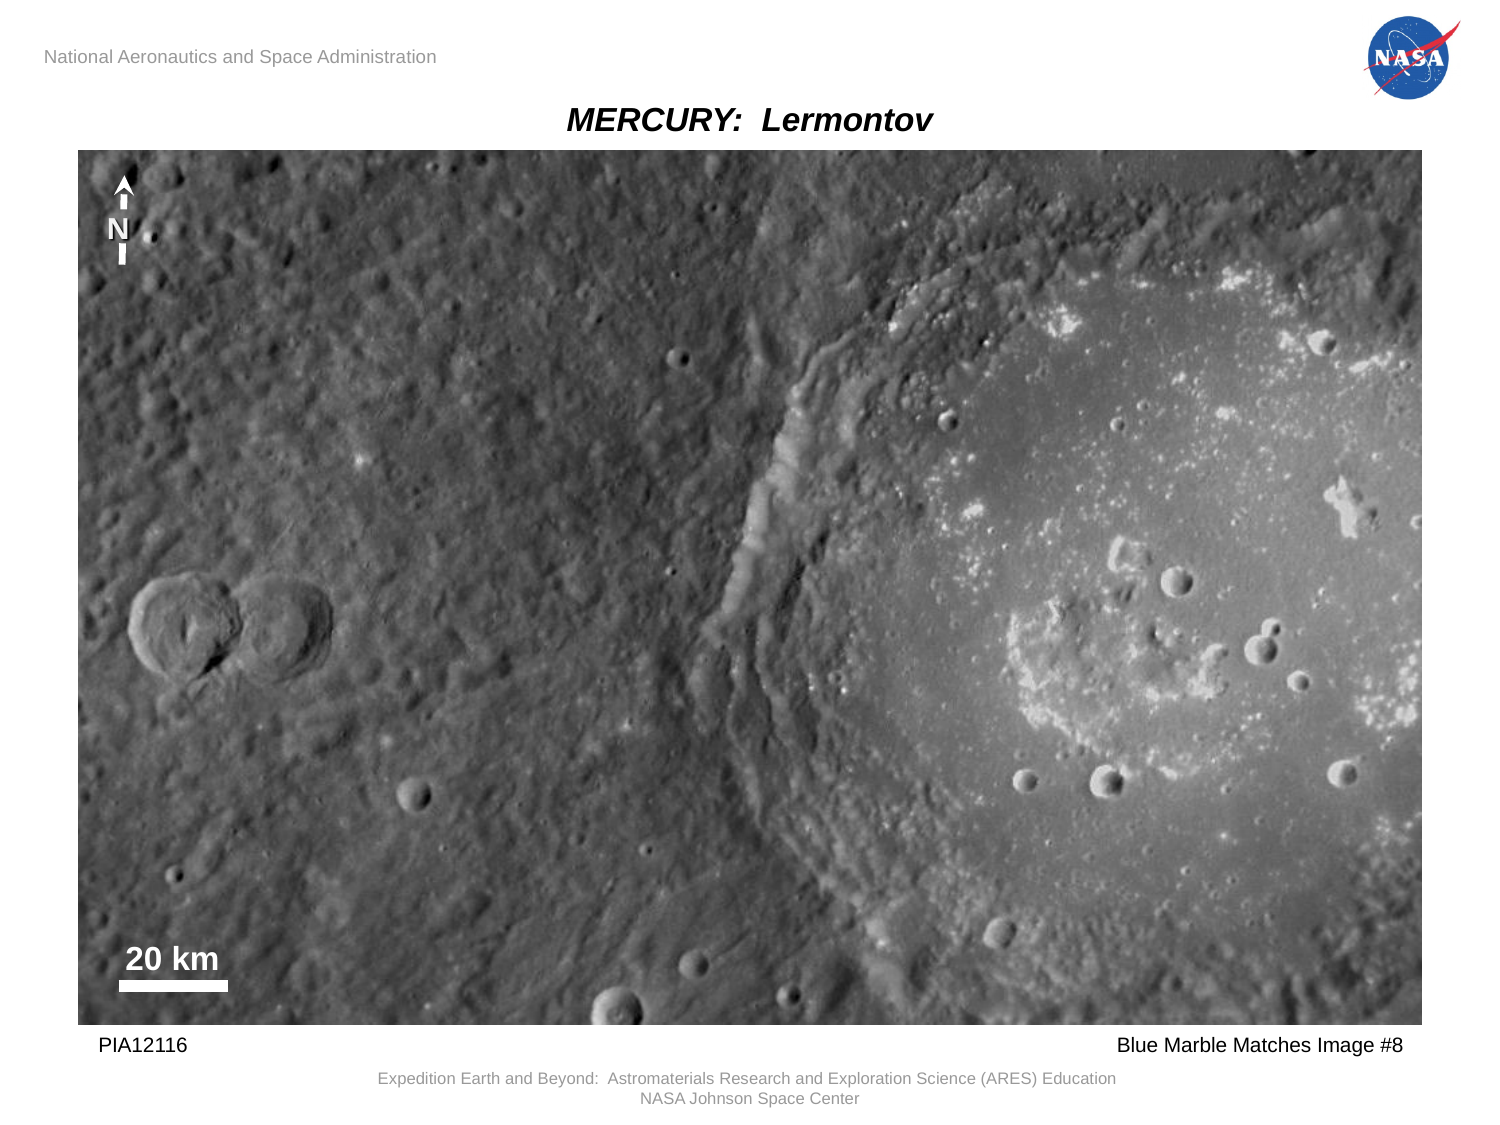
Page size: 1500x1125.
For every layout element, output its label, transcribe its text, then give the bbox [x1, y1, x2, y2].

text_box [77, 150, 1423, 1066]
text_box MERCURY: Lermontov [381, 91, 1119, 146]
picture [1362, 15, 1461, 100]
